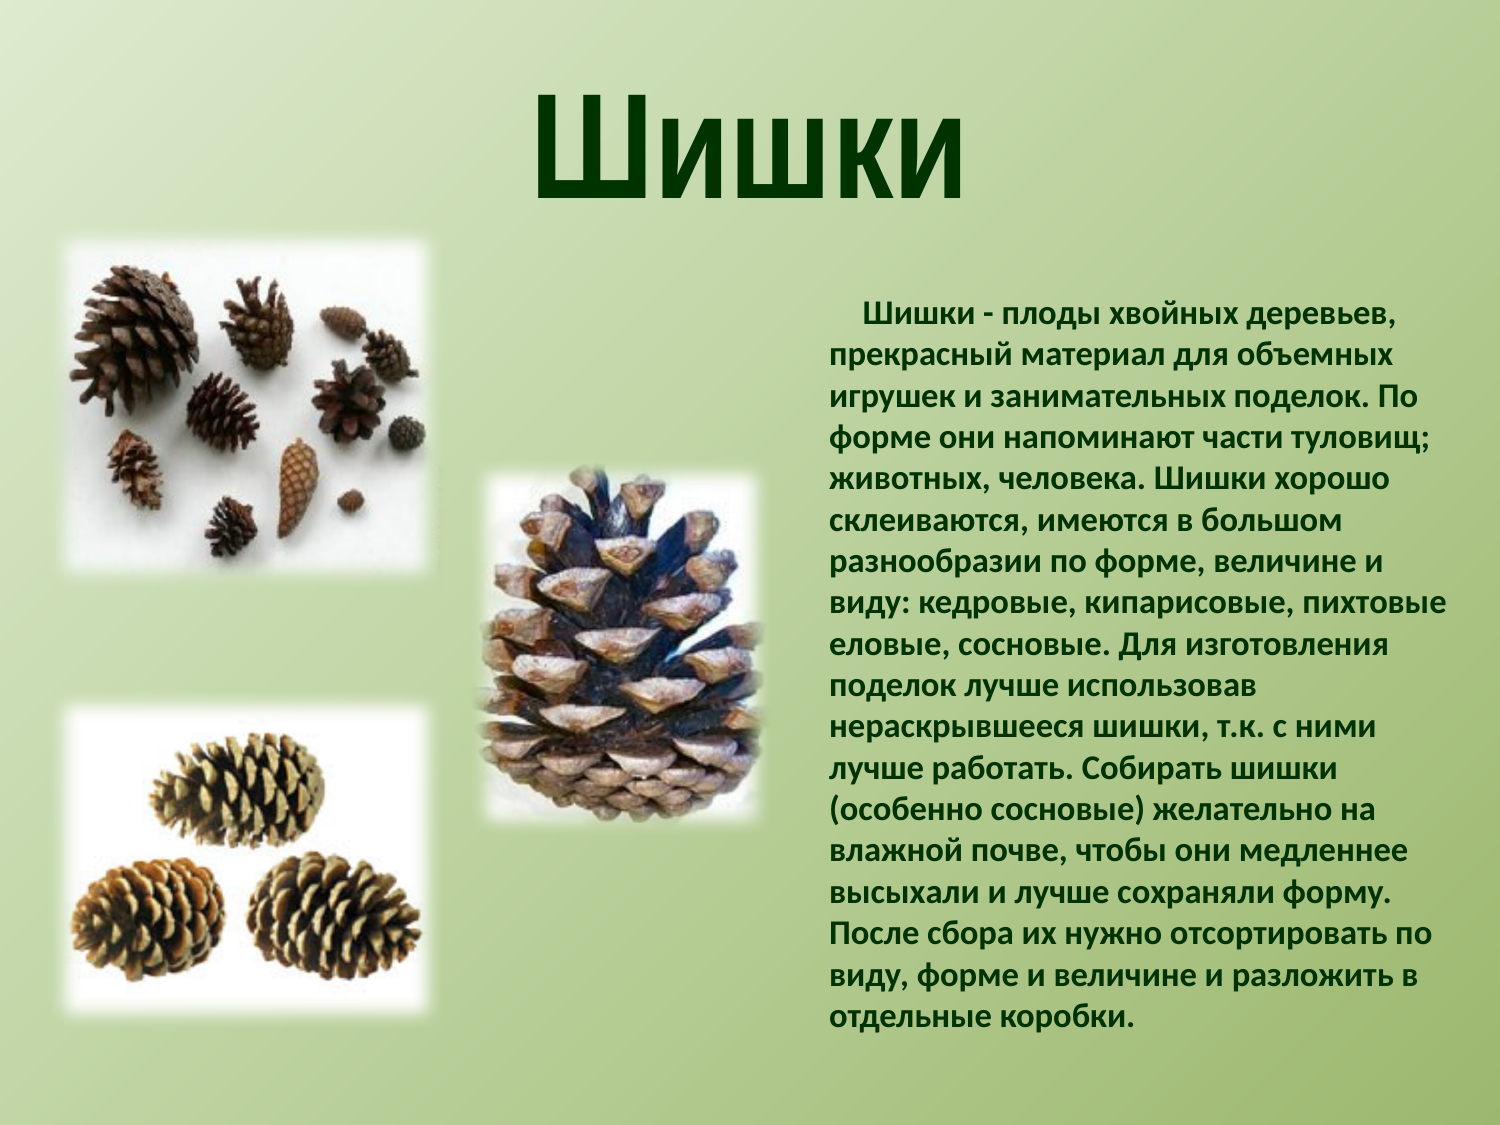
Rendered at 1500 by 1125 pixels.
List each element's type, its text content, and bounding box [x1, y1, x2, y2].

list Шишки - плоды хвойных деревьев, прекрасный материал для объемных игрушек и занимательных поделок. По форме они напоминают части туловищ; животных, человека. Шишки хорошо склеиваются, имеются в большом разнообразии по форме, величине и виду: кедровые, кипарисовые, пихтовые еловые, сосновые. Для изготовления поделок лучше использовав нераскрывшееся шишки, т.к. с ними лучше работать. Собирать шишки (особенно сосновые) желательно на влажной почве, чтобы они медленнее высыхали и лучше сохраняли форму. После сбора их нужно отсортировать по виду, форме и величине и разложить в отдельные коробки. [762, 234, 1465, 1102]
picture [46, 687, 446, 1032]
picture [468, 456, 774, 839]
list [46, 222, 446, 591]
title Шишки [75, 45, 1425, 233]
